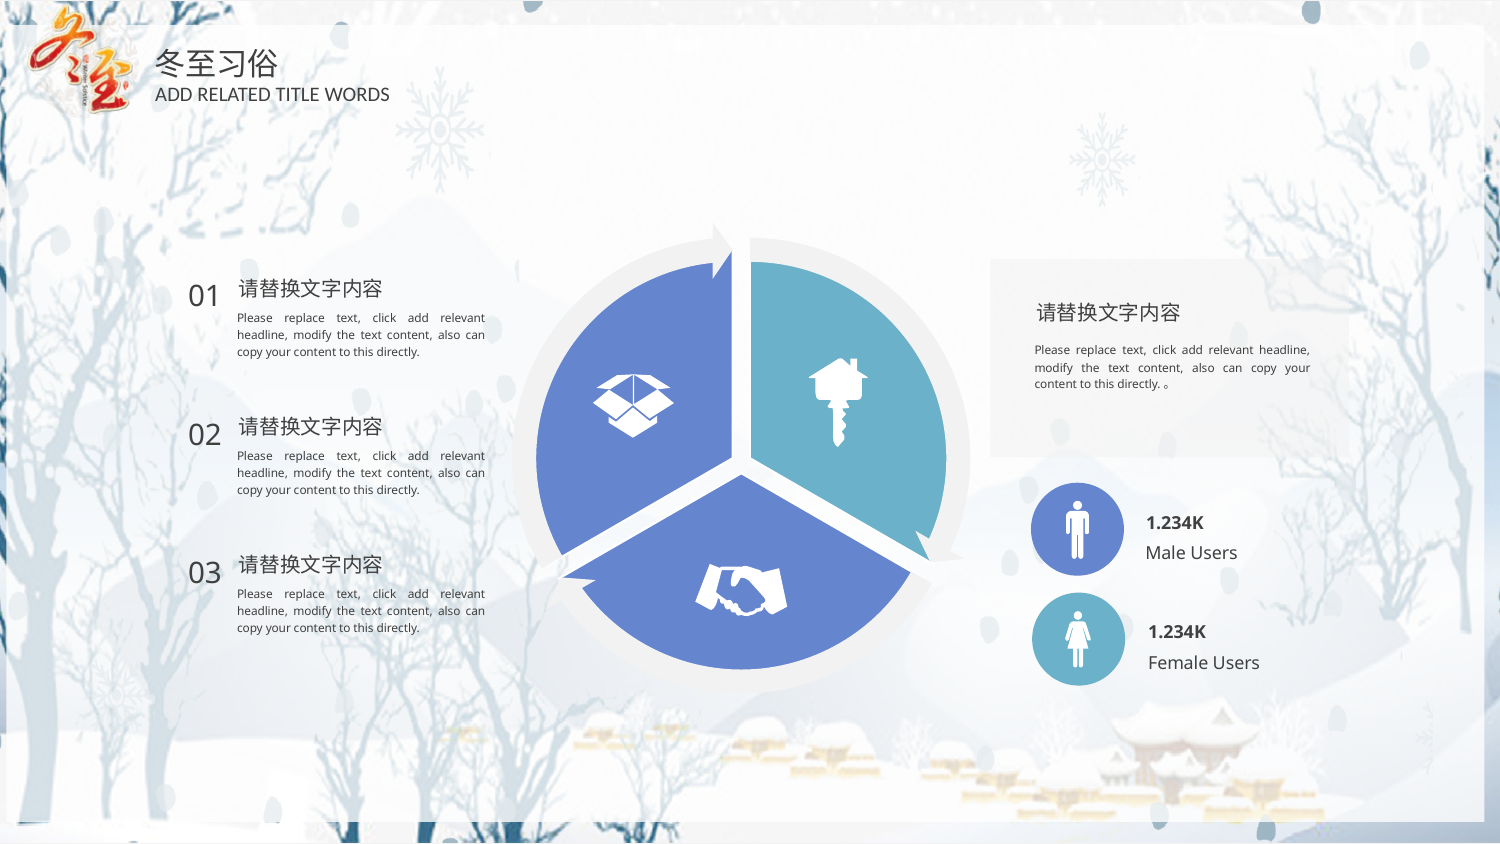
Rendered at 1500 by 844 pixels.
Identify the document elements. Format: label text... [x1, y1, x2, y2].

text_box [990, 258, 1349, 458]
picture [0, 0, 1500, 843]
text_box Female Users [1133, 640, 1275, 681]
text_box ADD RELATED TITLE WORDS [163, 74, 402, 111]
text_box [222, 539, 496, 644]
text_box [222, 401, 496, 505]
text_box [496, 221, 987, 710]
text_box 01 [173, 262, 222, 321]
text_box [592, 374, 674, 438]
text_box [1032, 592, 1126, 686]
text_box 02 [173, 401, 222, 459]
text_box Male Users [1130, 530, 1253, 571]
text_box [1030, 482, 1124, 576]
text_box 03 [173, 539, 222, 597]
text_box 1.234K [1133, 609, 1221, 640]
text_box 1.234K [1131, 499, 1219, 530]
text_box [222, 262, 496, 367]
text_box 冬至习俗 [163, 38, 291, 74]
